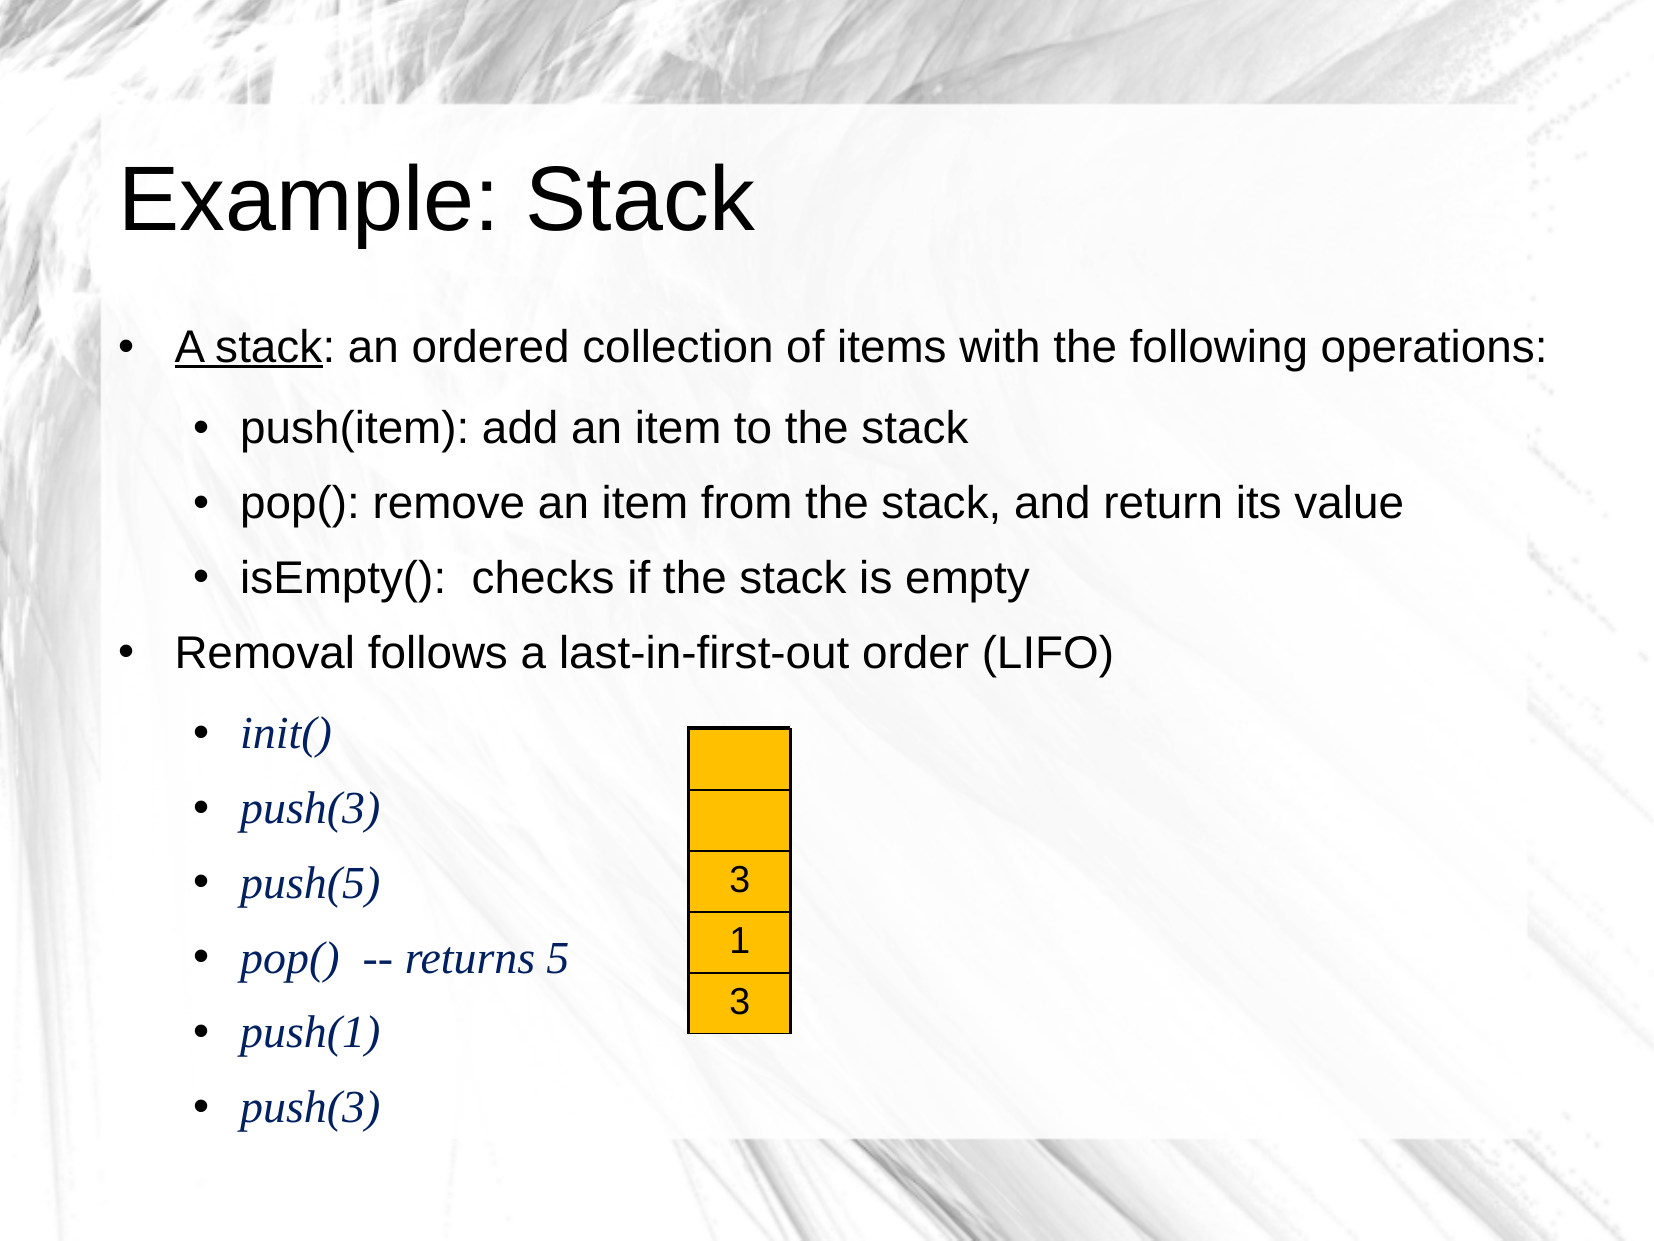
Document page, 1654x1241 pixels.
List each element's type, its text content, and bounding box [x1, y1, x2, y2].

table_header [690, 730, 789, 789]
picture [0, 0, 1654, 1241]
table_cell [690, 791, 789, 850]
table_cell 3 [690, 852, 789, 911]
title Example: Stack [118, 112, 1506, 281]
table_cell 3 [690, 974, 789, 1033]
table_cell 1 [690, 913, 789, 972]
list A stack: an ordered collection of items with the following operations: push(item): add an item to the stack pop(): remove an item from the stack, and return its value isEmpty(): checks if the stack is empty Removal follows a last-in-first-out order (LIFO) init() push(3) push(5) pop() -- returns 5 push(1) push(3) [118, 319, 1571, 1109]
